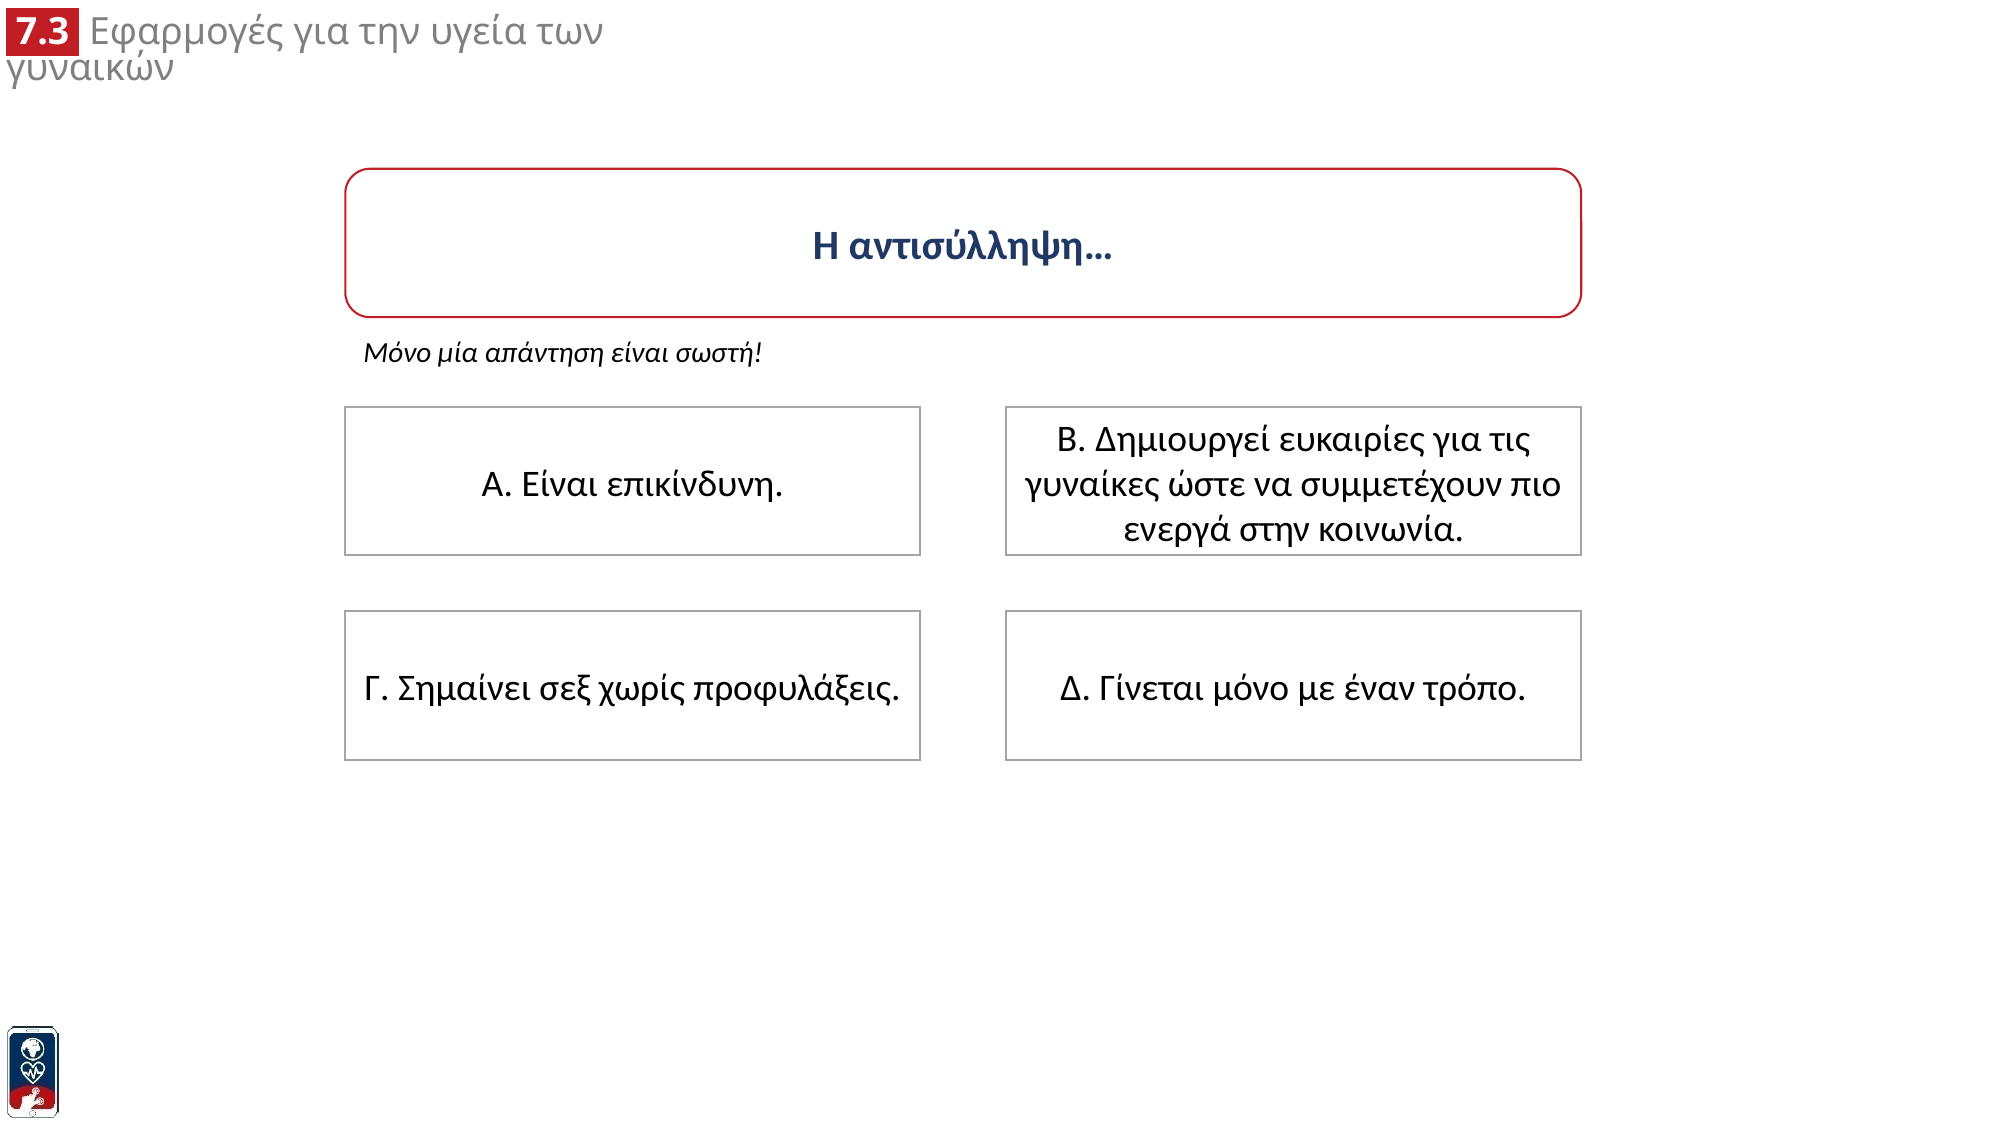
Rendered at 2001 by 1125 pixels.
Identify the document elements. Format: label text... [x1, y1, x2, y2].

text_box Η αντισύλληψη… [344, 167, 1583, 319]
text_box Β. Δημιουργεί ευκαιρίες για τις γυναίκες ώστε να συμμετέχουν πιο ενεργά στην κοινωνία. [1005, 406, 1582, 556]
text_box Γ. Σημαίνει σεξ χωρίς προφυλάξεις. [344, 610, 921, 761]
picture [7, 1026, 59, 1118]
text_box Α. Είναι επικίνδυνη. [344, 406, 921, 556]
text_box Μόνο μία απάντηση είναι σωστή! [348, 325, 779, 376]
text_box Δ. Γίνεται μόνο με έναν τρόπο. [1005, 610, 1582, 761]
